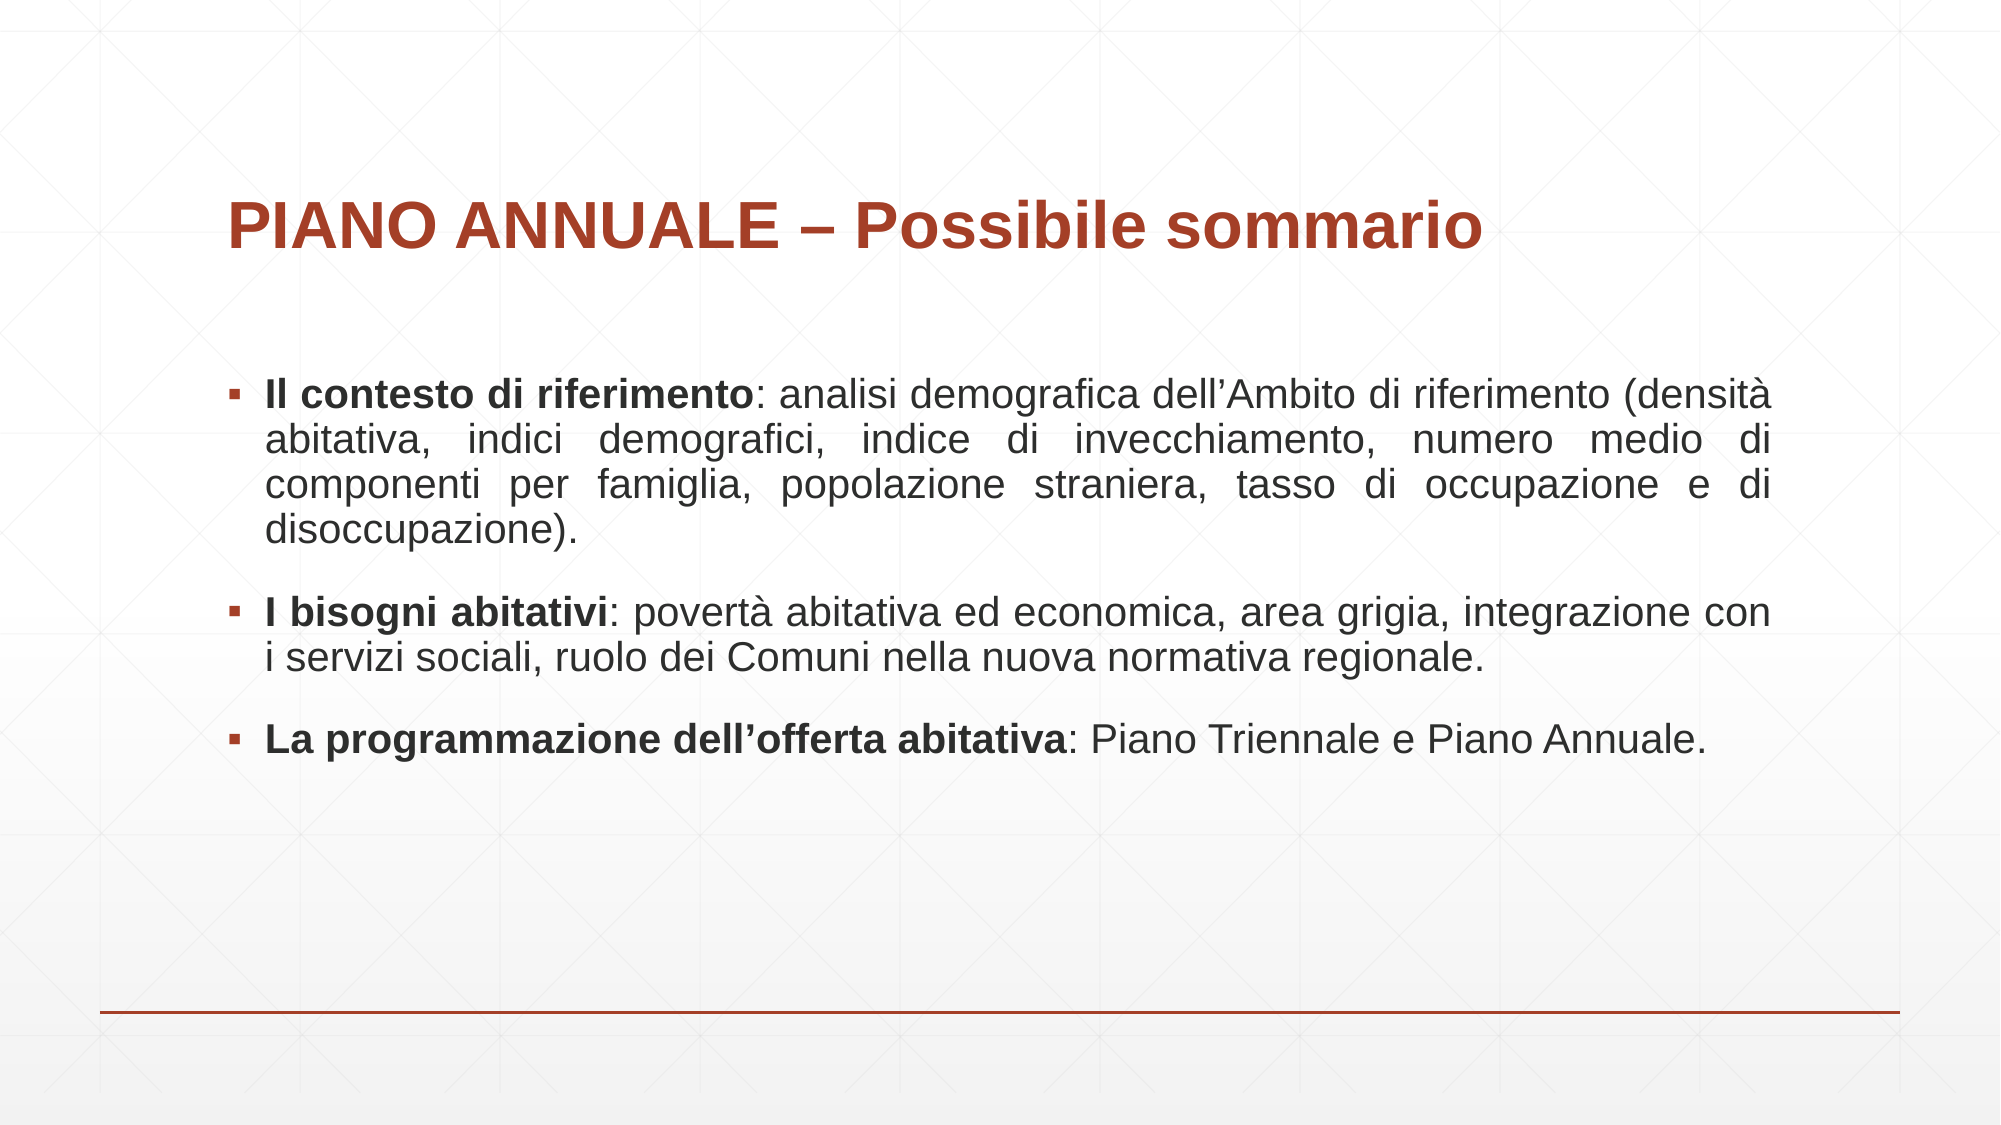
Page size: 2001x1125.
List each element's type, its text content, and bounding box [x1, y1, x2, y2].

title PIANO ANNUALE – Possibile sommario [212, 82, 1788, 270]
list Il contesto di riferimento: analisi demografica dell’Ambito di riferimento (densità abitativa, indici demografici, indice di invecchiamento, numero medio di componenti per famiglia, popolazione straniera, tasso di occupazione e di disoccupazione). I bisogni abitativi: povertà abitativa ed economica, area grigia, integrazione con i servizi sociali, ruolo dei Comuni nella nuova normativa regionale. La programmazione dell’offerta abitativa: Piano Triennale e Piano Annuale. [212, 270, 1788, 991]
